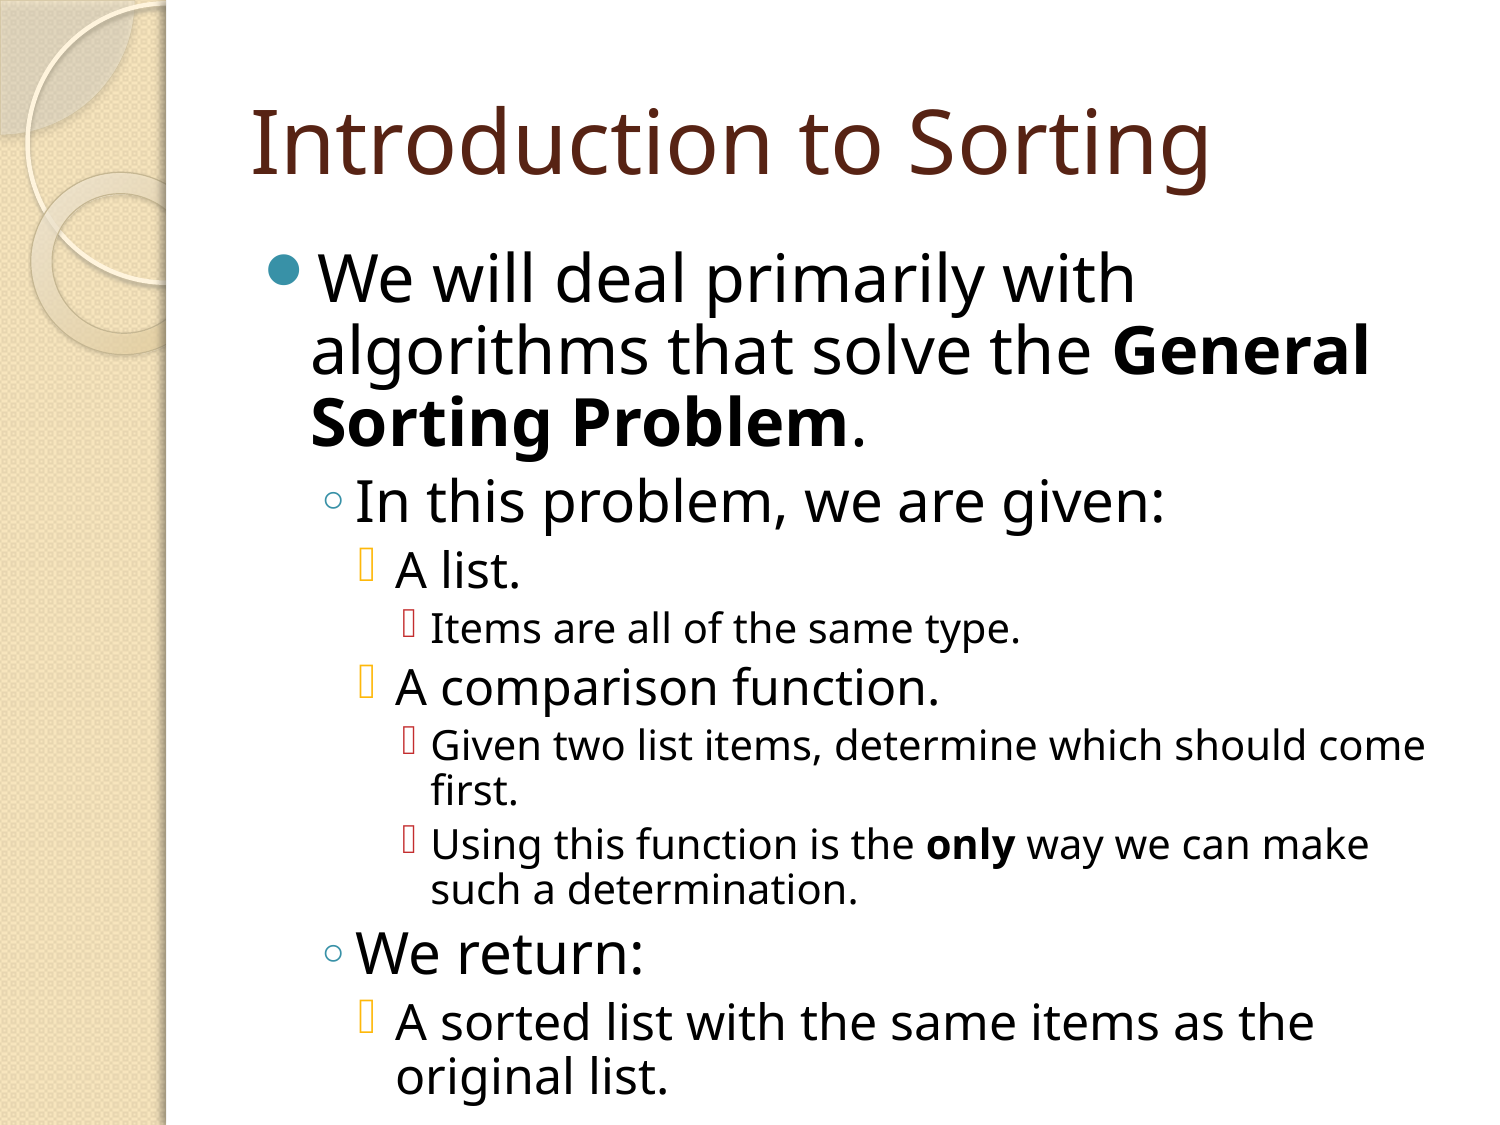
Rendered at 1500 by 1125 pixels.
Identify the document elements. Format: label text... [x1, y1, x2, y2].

title Introduction to Sorting [235, 45, 1466, 233]
list We will deal primarily with algorithms that solve the General Sorting Problem. In this problem, we are given: A list. Items are all of the same type. A comparison function. Given two list items, determine which should come first. Using this function is the only way we can make such a determination. We return: A sorted list with the same items as the original list. [235, 237, 1466, 1026]
